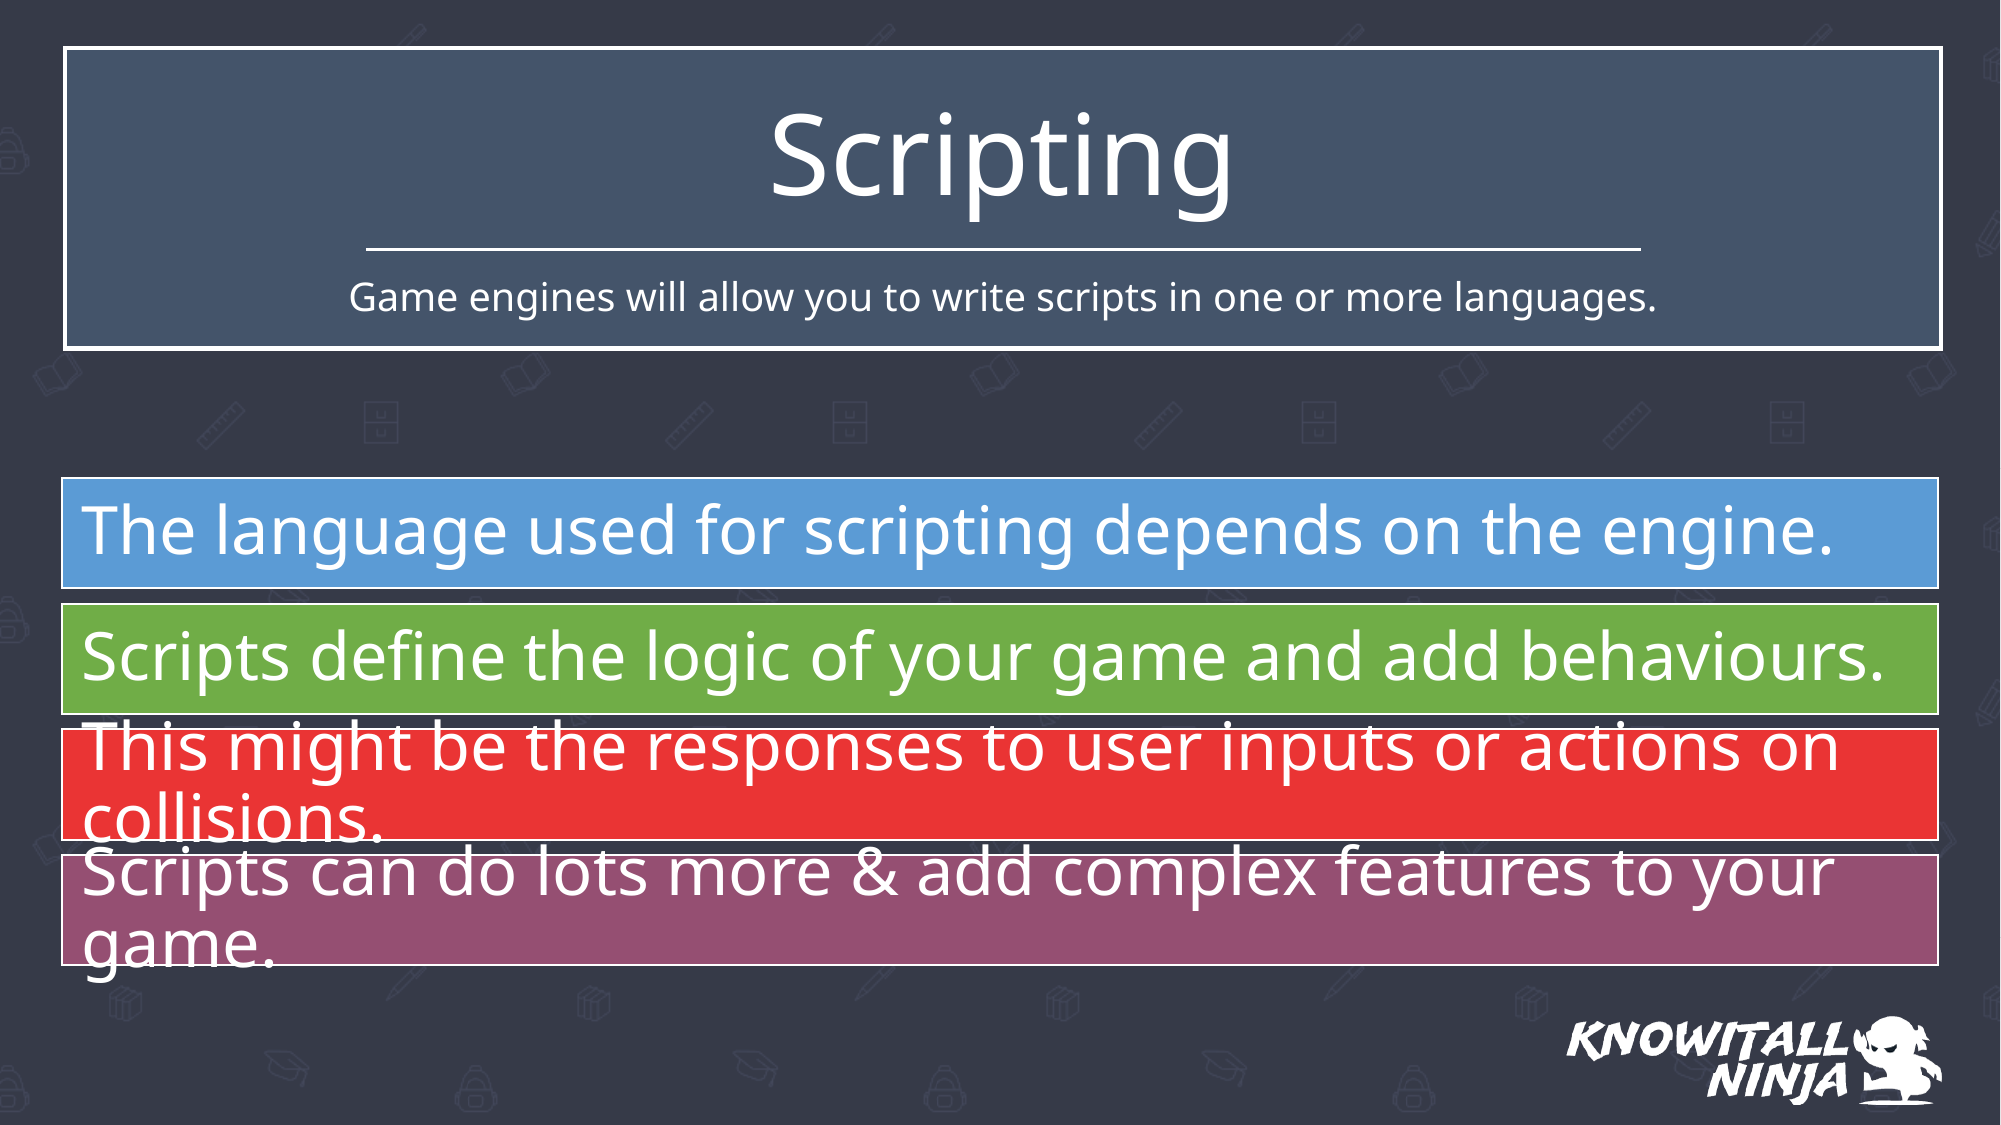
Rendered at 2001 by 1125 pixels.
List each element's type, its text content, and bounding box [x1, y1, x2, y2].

list Game engines will allow you to write scripts in one or more languages. [140, 269, 1866, 349]
title Scripting [140, 48, 1866, 269]
picture [0, 0, 2001, 1125]
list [61, 451, 1939, 992]
